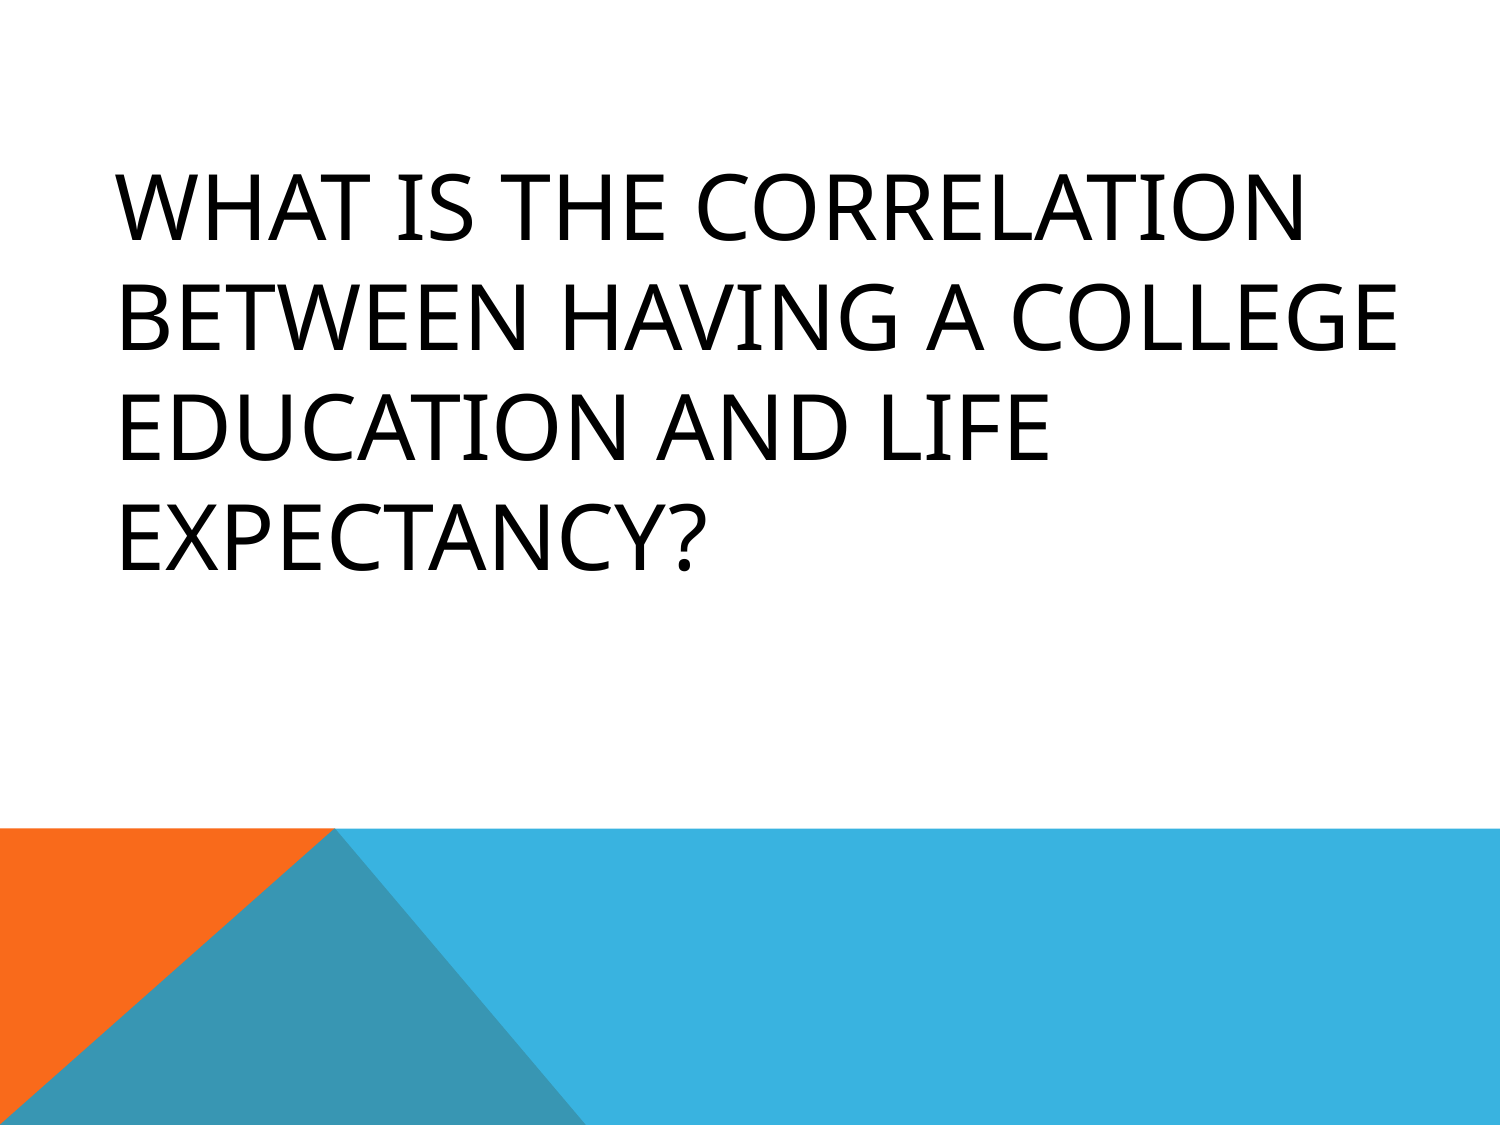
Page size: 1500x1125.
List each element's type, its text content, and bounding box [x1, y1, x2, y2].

title What is the CoRrelation between having a College Education and Life Expectancy? [99, 275, 1450, 463]
